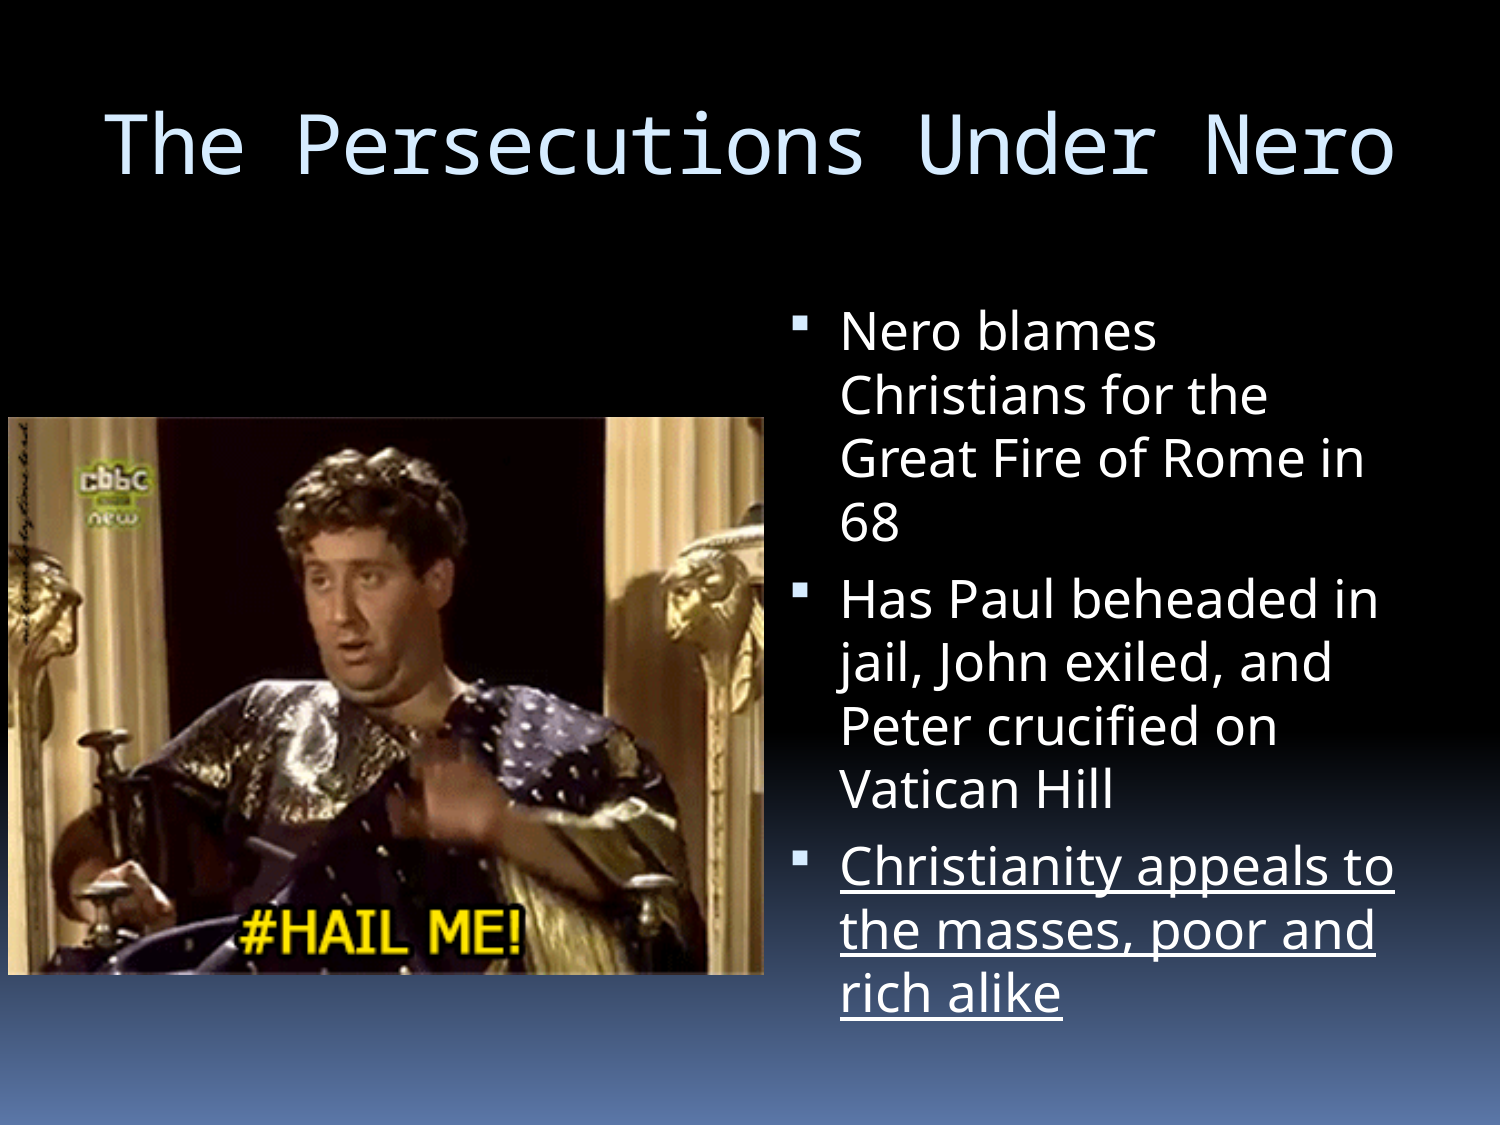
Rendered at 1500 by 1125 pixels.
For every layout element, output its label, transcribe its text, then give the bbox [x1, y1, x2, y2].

title The Persecutions Under Nero [75, 83, 1425, 234]
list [7, 416, 765, 976]
list Nero blames Christians for the Great Fire of Rome in 68 Has Paul beheaded in jail, John exiled, and Peter crucified on Vatican Hill Christianity appeals to the masses, poor and rich alike [763, 290, 1427, 1033]
